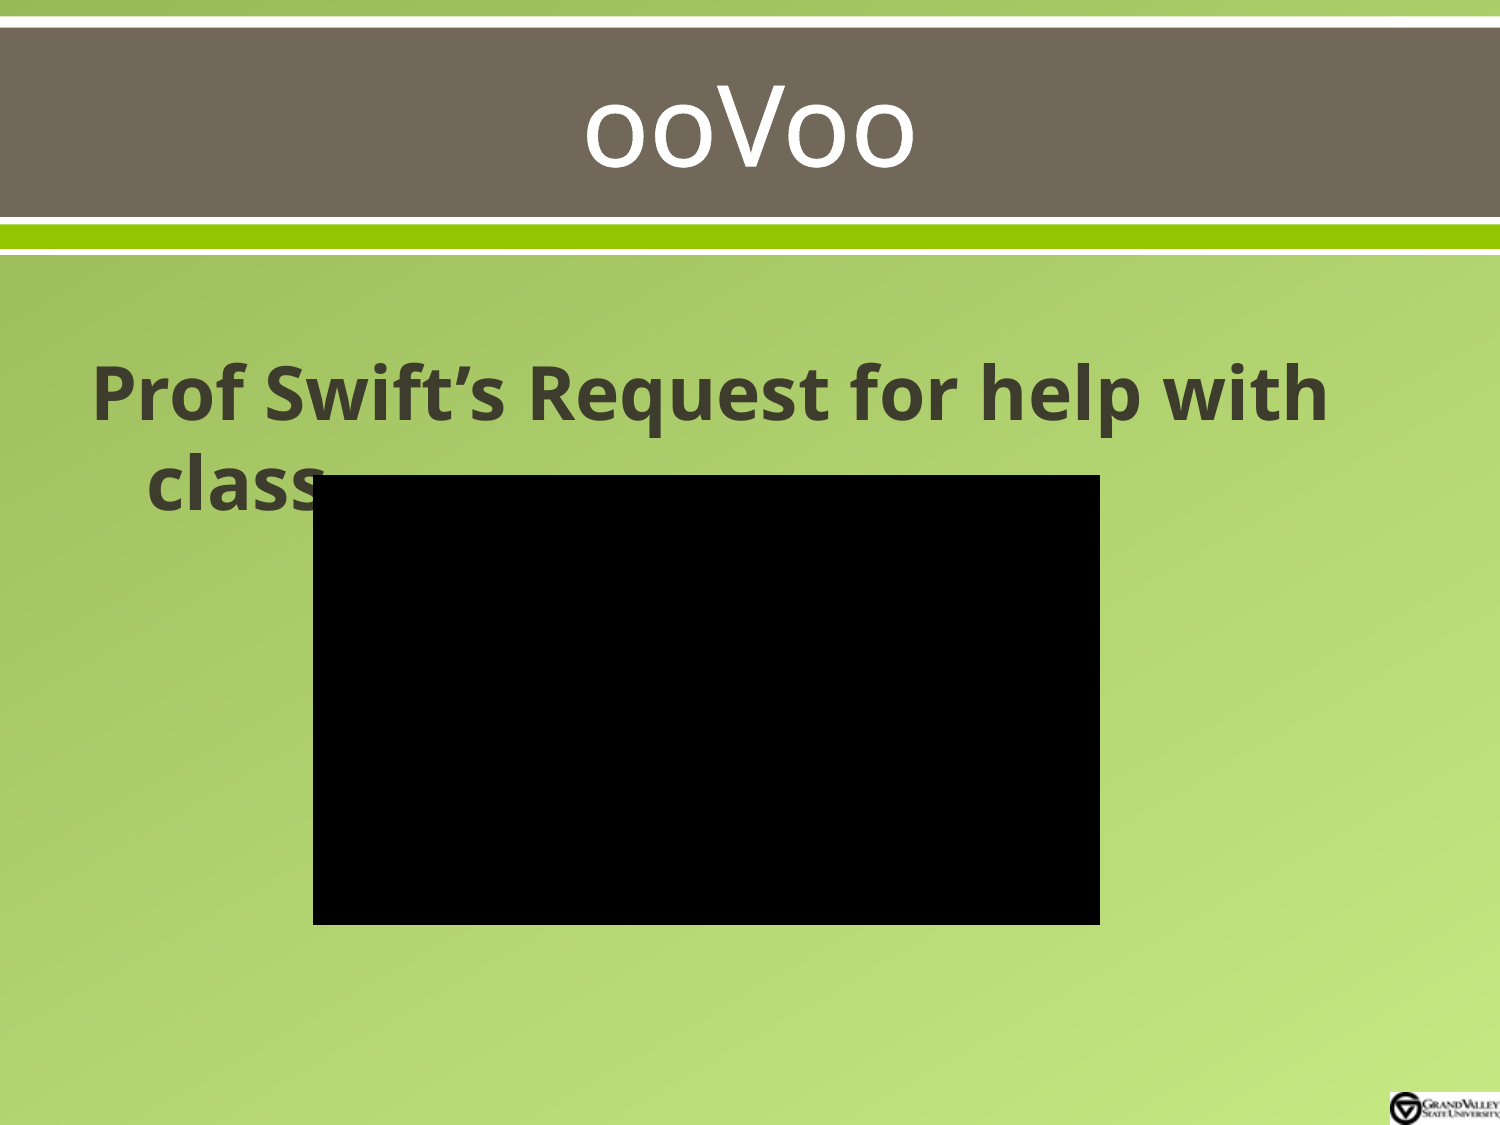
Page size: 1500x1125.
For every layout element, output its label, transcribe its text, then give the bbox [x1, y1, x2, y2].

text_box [312, 474, 1101, 926]
list Prof Swift’s Request for help with class [74, 262, 1426, 1006]
title ooVoo [75, 29, 1425, 213]
picture [1390, 1091, 1500, 1125]
